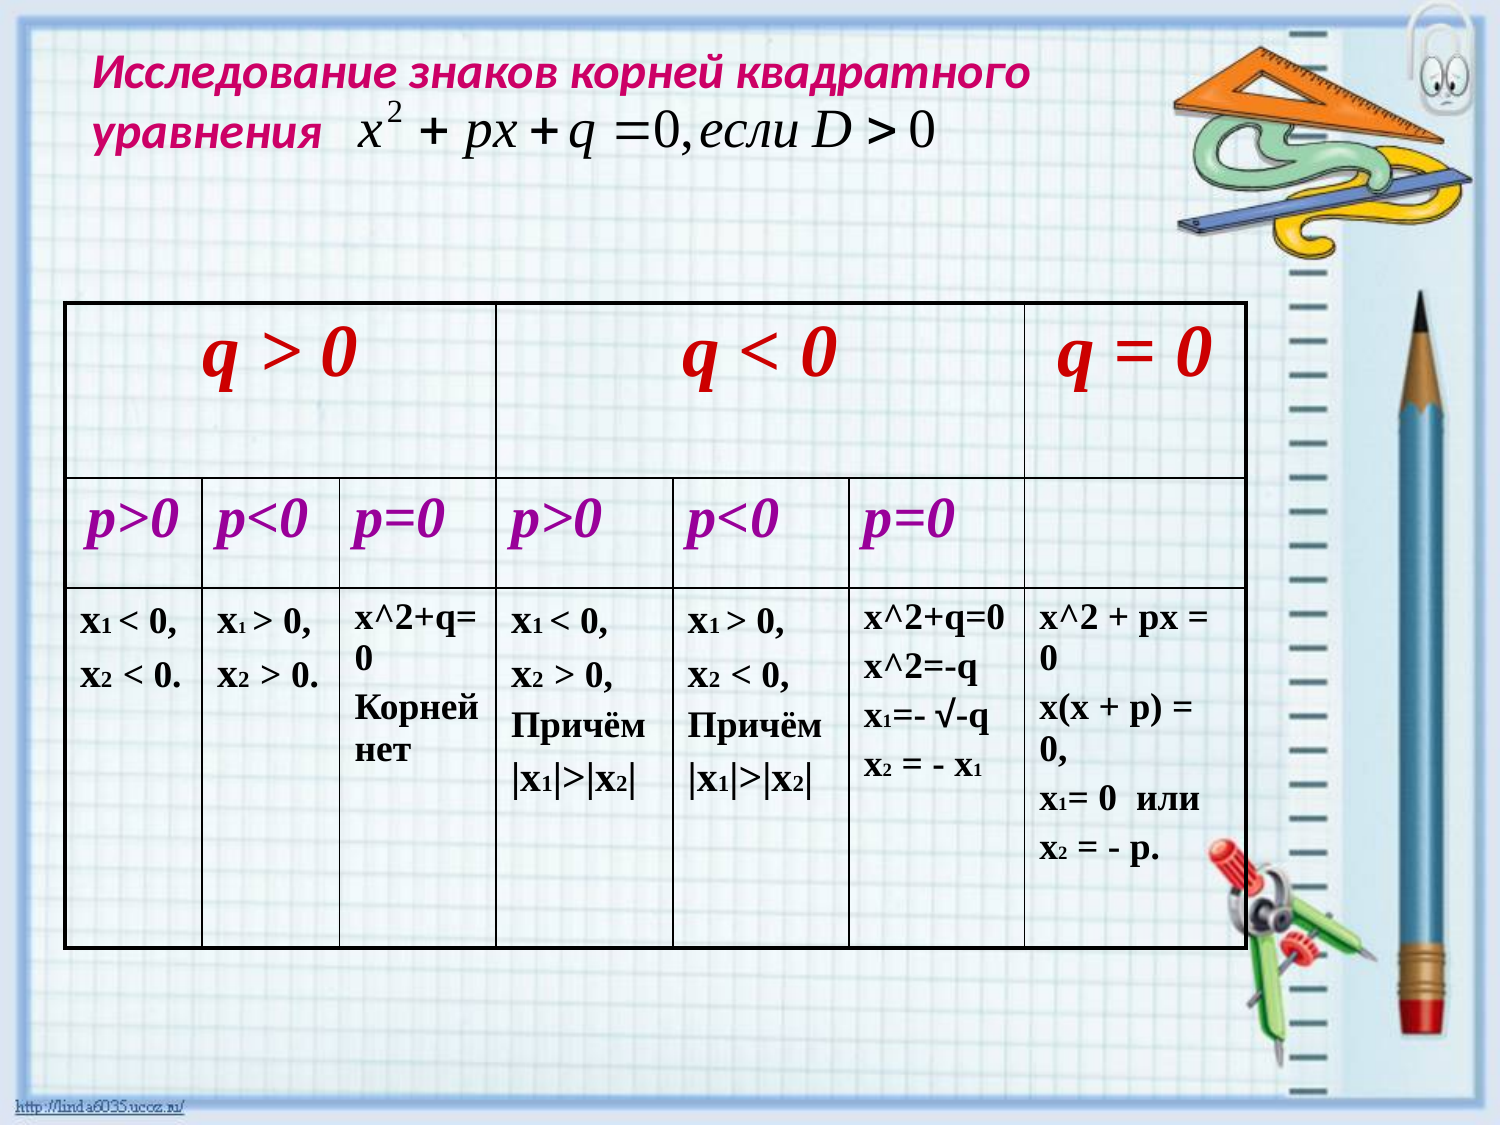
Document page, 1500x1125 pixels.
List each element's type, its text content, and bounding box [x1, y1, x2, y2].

table_cell x1 < 0, x2 < 0. [67, 589, 201, 946]
table_cell x1 < 0, x2 > 0, Причём |x1|>|x2| [497, 589, 672, 946]
table_cell p>0 [497, 479, 672, 587]
table_cell p=0 [340, 479, 495, 587]
table_header q < 0 [497, 305, 1024, 477]
table_cell p<0 [674, 479, 848, 587]
table_cell p=0 [850, 479, 1024, 587]
table_cell p>0 [67, 479, 201, 587]
text_box Исследование знаков корней квадратного уравнения [76, 30, 1152, 166]
picture [0, 0, 1500, 1125]
table_cell x^2 + px = 0 x(x + p) = 0, x1= 0 или x2 = - p. [1025, 589, 1244, 946]
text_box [347, 87, 946, 172]
table_cell [1025, 479, 1244, 587]
table_cell x1 > 0, x2 > 0. [203, 589, 339, 946]
table_cell x1 > 0, x2 < 0, Причём |x1|>|x2| [674, 589, 848, 946]
table_cell x^2+q=0 x^2=-q x1=- √-q x2 = - x1 [850, 589, 1024, 946]
table_cell p<0 [203, 479, 339, 587]
table_header q = 0 [1025, 305, 1244, 477]
table_cell x^2+q=0 Корней нет [340, 589, 495, 946]
table_header q > 0 [67, 305, 495, 477]
